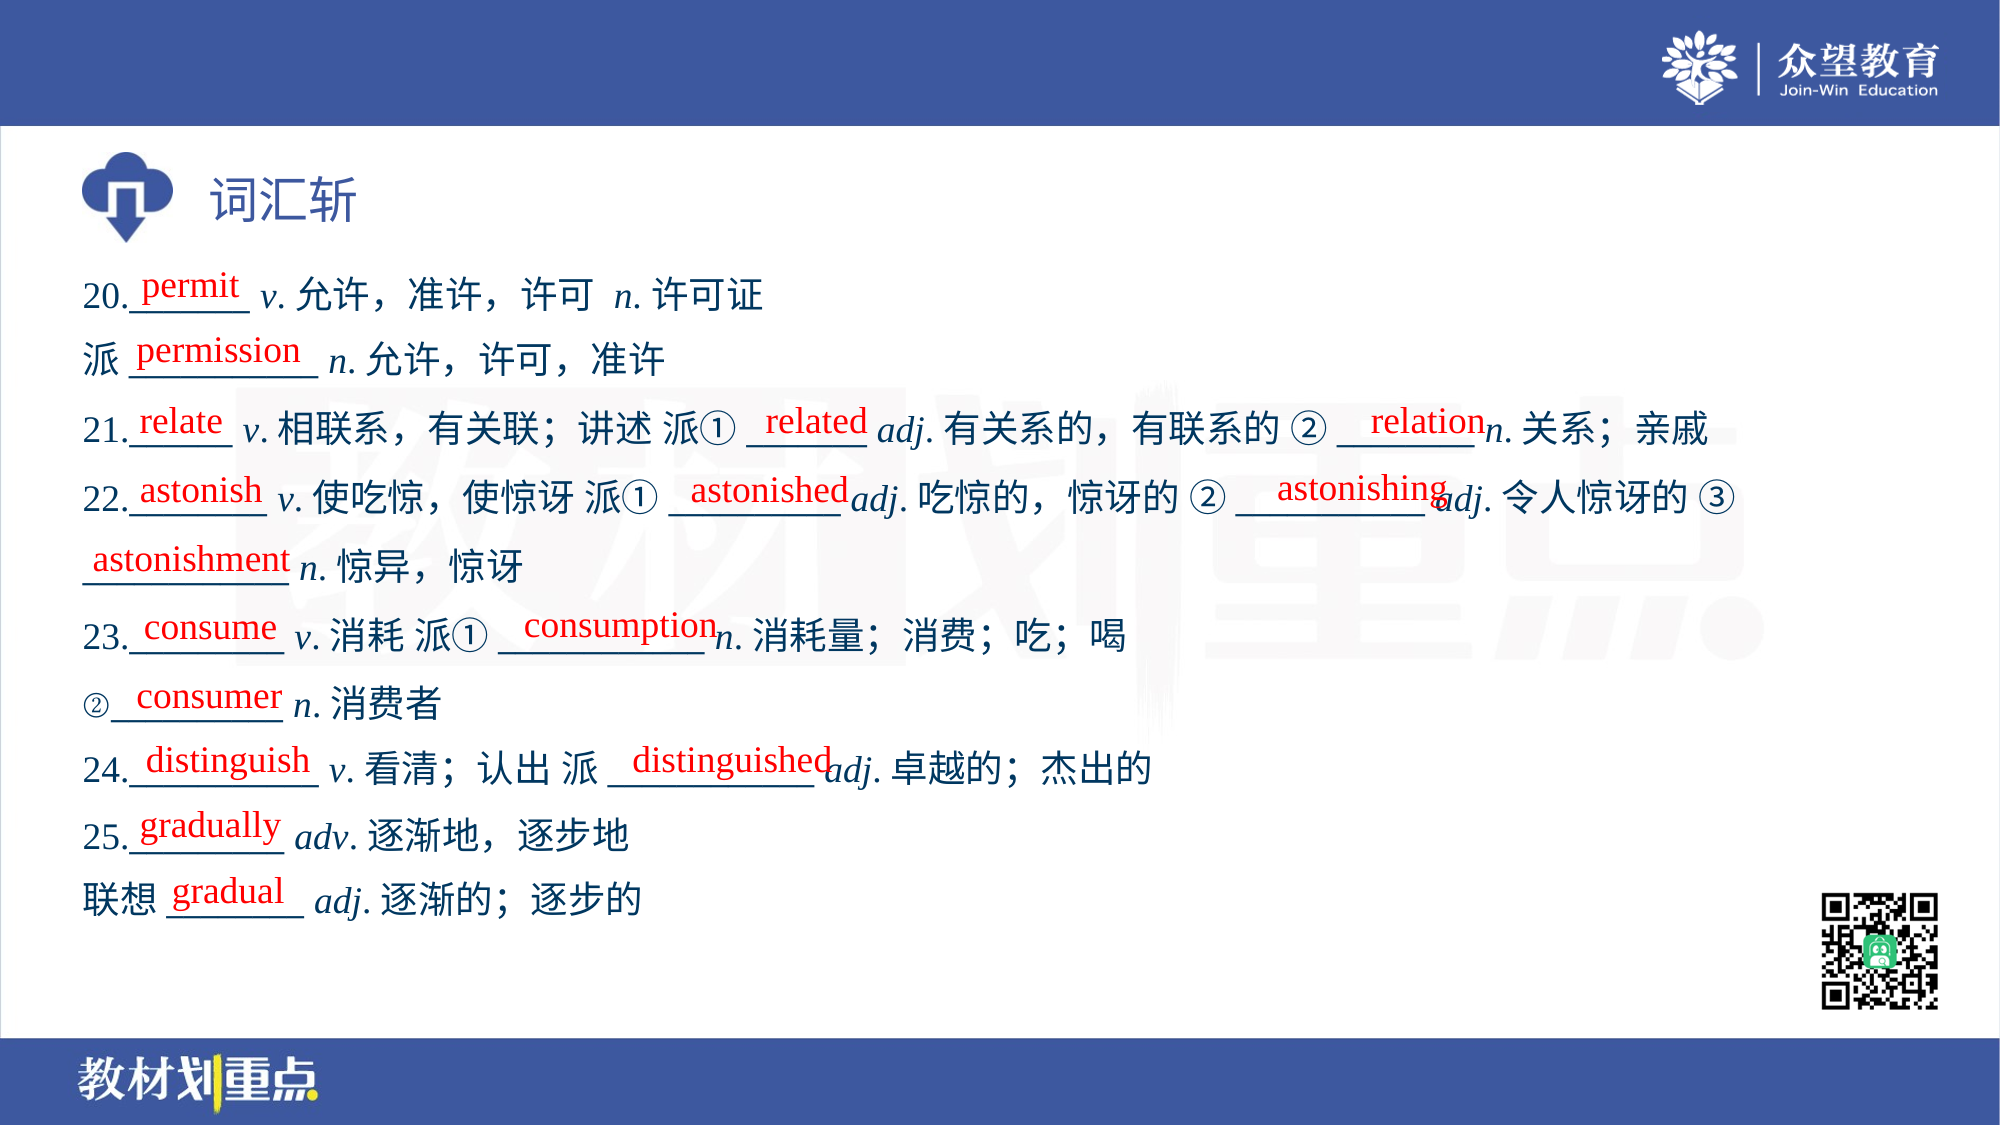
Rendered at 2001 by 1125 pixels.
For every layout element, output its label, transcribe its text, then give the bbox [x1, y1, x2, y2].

text_box astonish [126, 445, 277, 504]
text_box gradually [126, 780, 296, 839]
text_box distinguished [618, 714, 847, 773]
text_box 25._________ adv.逐渐地，逐步地 联想________ adj.逐渐的；逐步的 [82, 787, 1817, 915]
text_box distinguish [132, 714, 325, 773]
text_box astonishing [1263, 443, 1462, 502]
text_box permit [128, 240, 254, 299]
picture [0, 0, 2000, 1125]
text_box astonished [677, 445, 863, 504]
text_box relation [1357, 376, 1500, 435]
text_box relate [126, 376, 237, 435]
text_box 20._______ v.允许，准许，许可 n.许可证 派___________ n.允许，许可，准许 [82, 247, 1817, 374]
text_box 21.______ v.相联系，有关联；讲述 派①_______ adj.有关系的，有联系的 ②________ n.关系；亲戚 22.________ v.使吃惊，使惊讶 派①__________ adj.吃惊的，惊讶的 ②___________ adj.令人惊讶的 ③ ____________ n.惊异，惊讶 23._________ v.消耗 派①____________ n.消耗量；消费；吃；喝 ②__________ n.消费者 24.___________ v.看清；认出 派____________ adj.卓越的；杰出的 [82, 381, 1817, 784]
text_box permission [122, 305, 315, 364]
text_box gradual [158, 846, 299, 905]
text_box astonishment [79, 514, 305, 573]
text_box related [752, 376, 882, 435]
text_box consumption [510, 580, 732, 639]
text_box consumer [122, 651, 297, 710]
text_box consume [130, 582, 291, 641]
